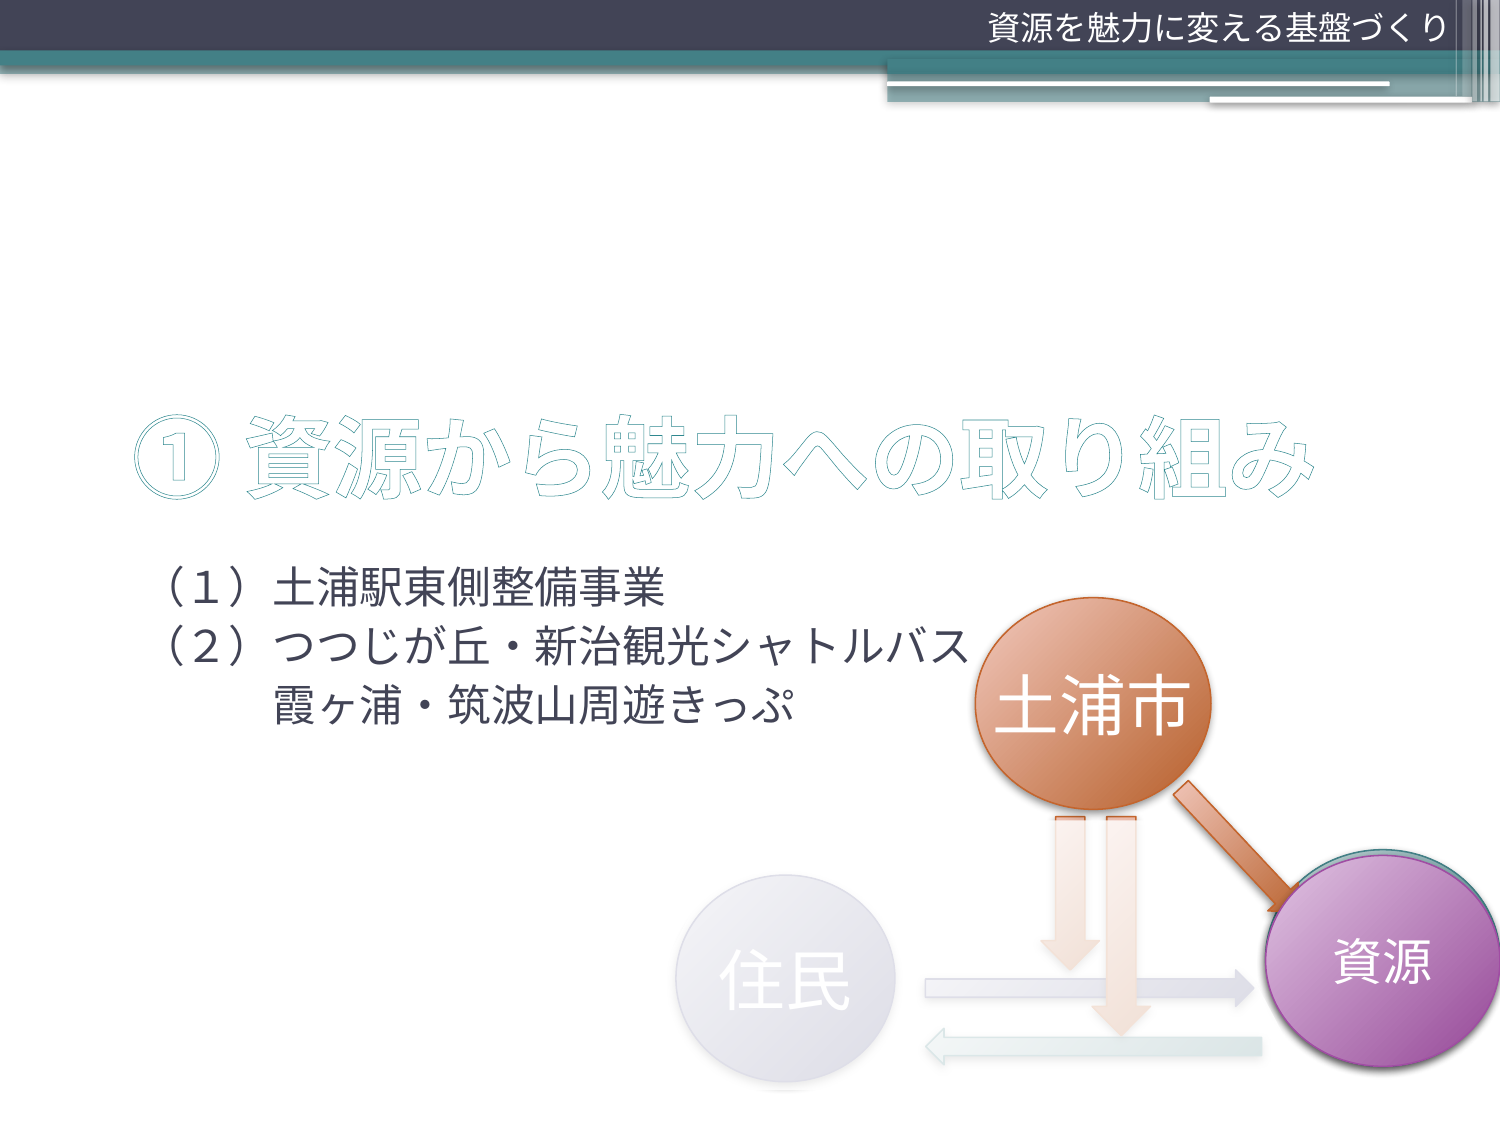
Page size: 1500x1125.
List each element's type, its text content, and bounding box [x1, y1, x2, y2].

title ①資源から魅力への取り組み [116, 292, 1393, 517]
text_box 土浦市 [974, 596, 1212, 811]
text_box 資源 [1264, 854, 1500, 1068]
text_box 資源を魅力に変える基盤づくり [972, 0, 1475, 55]
text_box [1172, 779, 1299, 912]
list （１）土浦駅東側整備事業 （２）つつじが丘・新治観光シャトルバス 霞ヶ浦・筑波山周遊きっぷ [118, 552, 1394, 801]
text_box [596, 818, 1314, 1092]
text_box 魅力 [1300, 848, 1480, 895]
